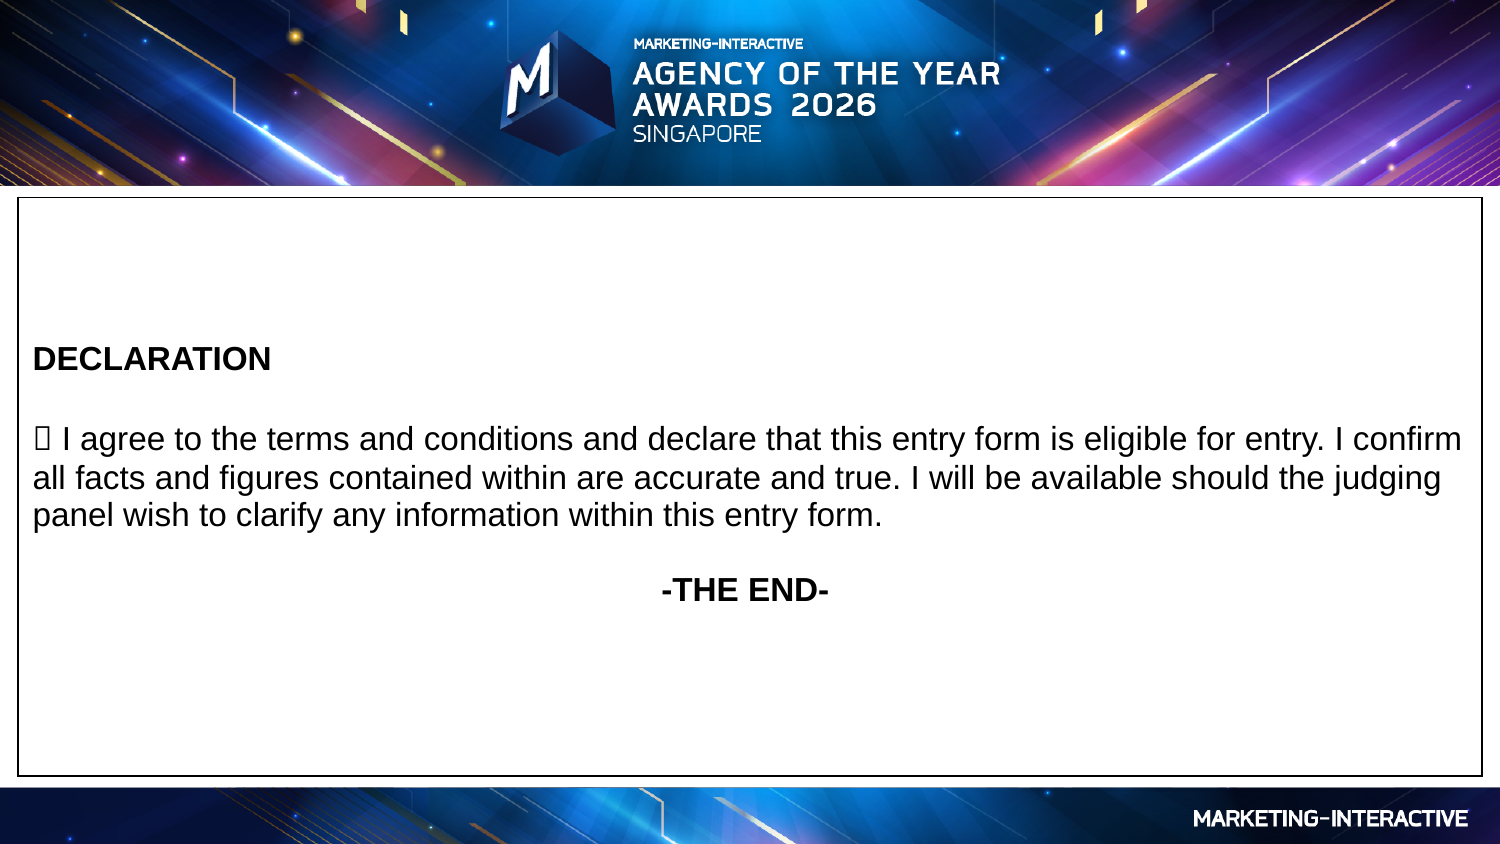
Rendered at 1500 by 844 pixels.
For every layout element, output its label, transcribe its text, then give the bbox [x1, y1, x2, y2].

table_header DECLARATION  I agree to the terms and conditions and declare that this entry form is eligible for entry. I confirm all facts and figures contained within are accurate and true. I will be available should the judging panel wish to clarify any information within this entry form. -THE END- [19, 198, 1481, 775]
picture [0, 0, 1500, 844]
